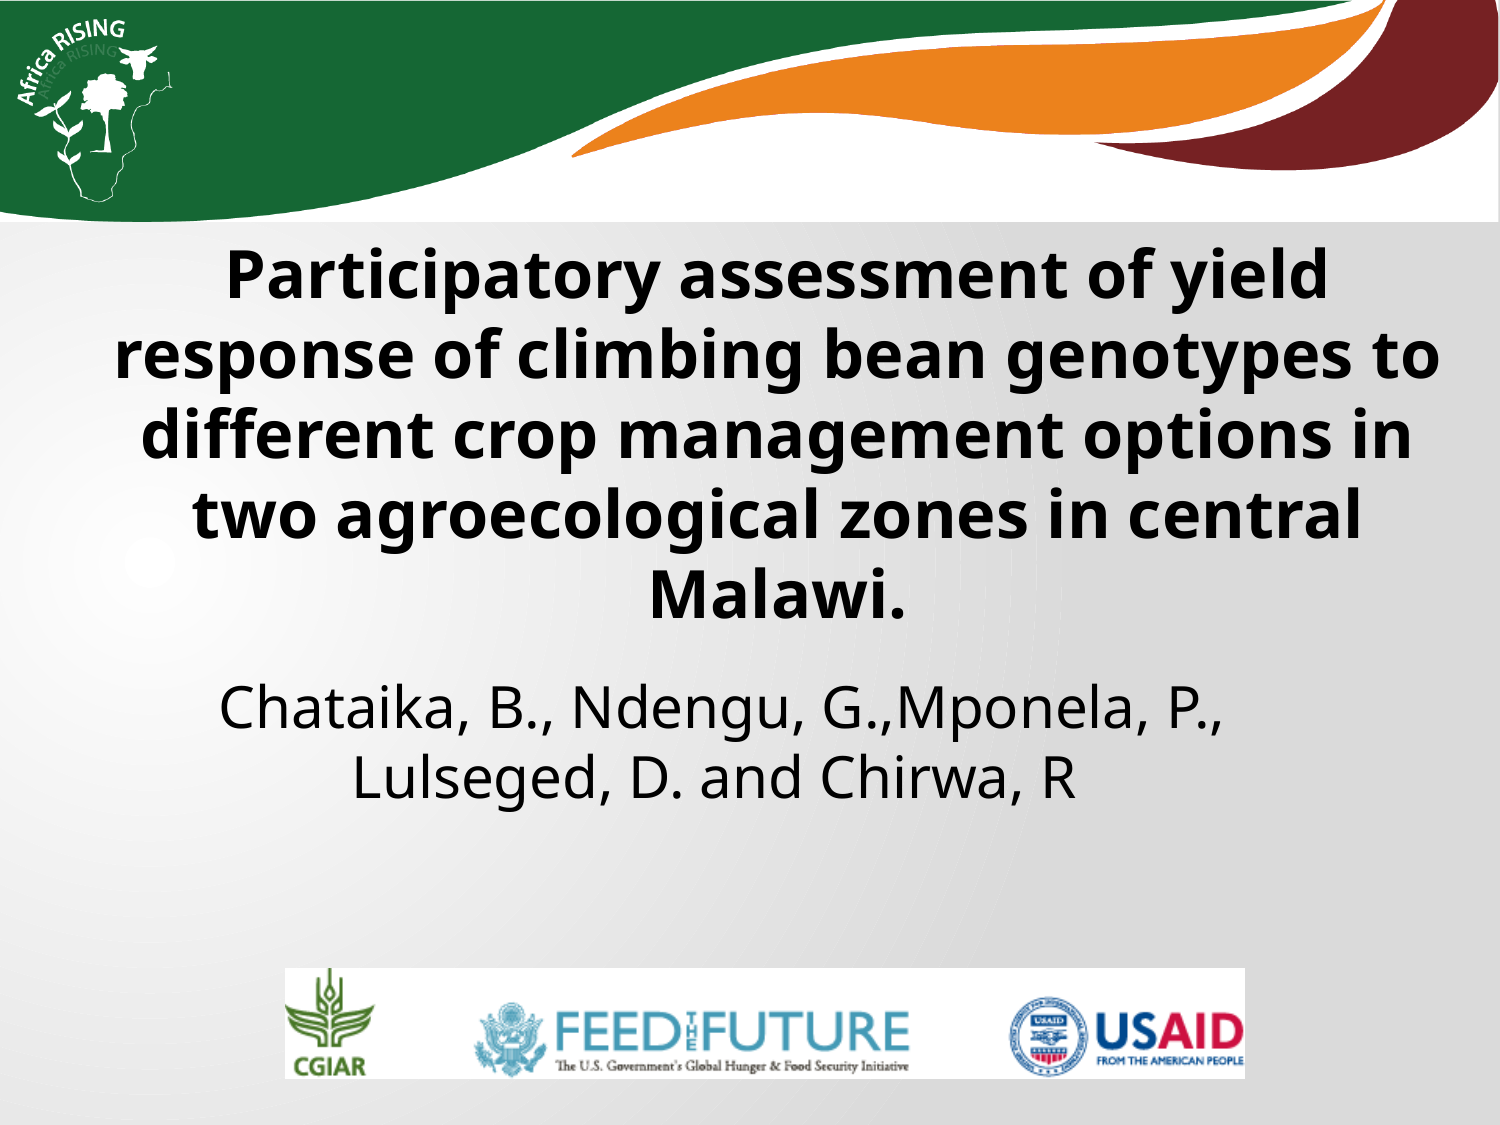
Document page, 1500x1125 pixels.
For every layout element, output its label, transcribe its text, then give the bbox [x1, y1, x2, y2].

picture [285, 968, 1245, 1079]
list Chataika, B., Ndengu, G.,Mponela, P., Lulseged, D. and Chirwa, R [125, 662, 1300, 888]
picture [0, 0, 1499, 222]
list Participatory assessment of yield response of climbing bean genotypes to different crop management options in two agroecological zones in central Malawi. [37, 224, 1500, 563]
